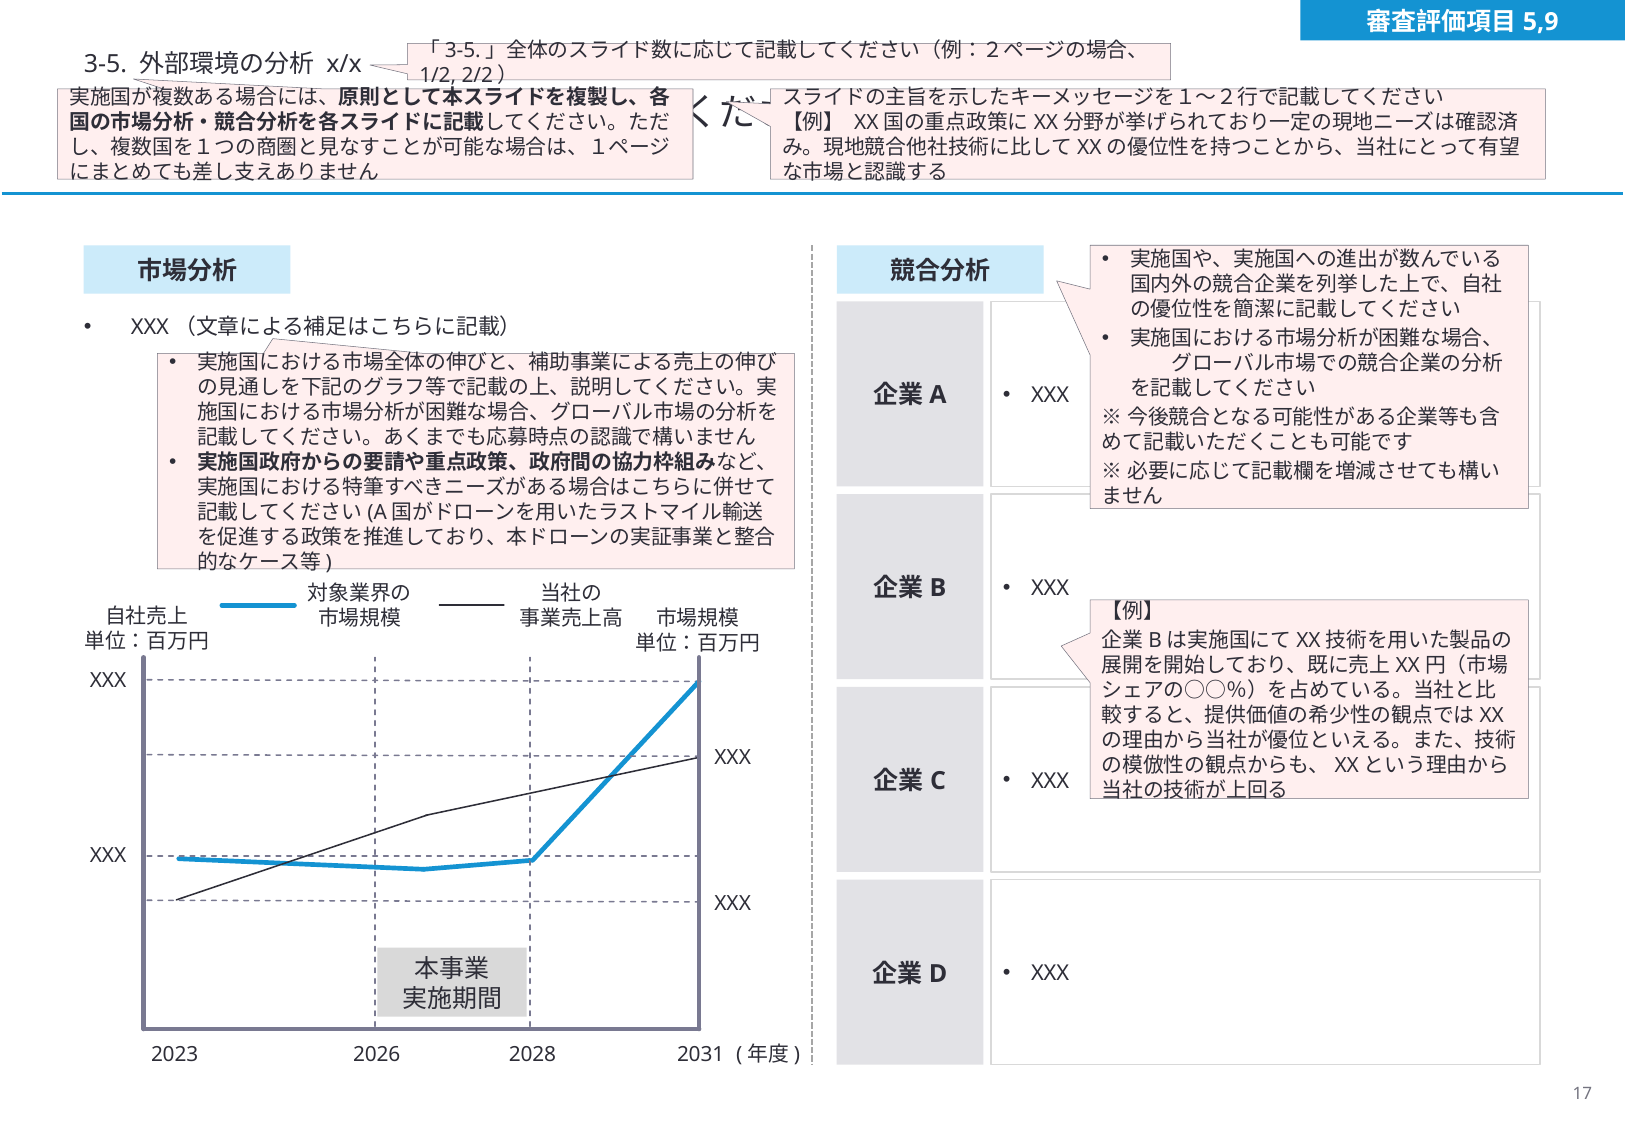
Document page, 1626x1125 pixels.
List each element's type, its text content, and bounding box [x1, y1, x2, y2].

text_box 企業C [836, 686, 984, 873]
text_box XXX [990, 301, 1089, 487]
text_box 実施国における市場全体の伸びと、補助事業による売上の伸びの見通しを下記のグラフ等で記載の上、説明してください。実施国における市場分析が困難な場合、グローバル市場の分析を記載してください。あくまでも応募時点の認識で構いません 実施国政府からの要請や重点政策、政府間の協力枠組みなど、実施国における特筆すべきニーズがある場合はこちらに併せて記載してください(A国がドローンを用いたラストマイル輸送を促進する政策を推進しており、本ドローンの実証事業と整合的なケース等) [156, 337, 796, 570]
text_box 実施国が複数ある場合には、原則として本スライドを複製し、各国の市場分析・競合分析を各スライドに記載してください。ただし、複数国を１つの商圏と見なすことが可能な場合は、１ページにまとめても差し支えありません [56, 78, 694, 181]
list （スライドの内容を簡潔に記載してください） [84, 83, 1543, 183]
text_box スライドの主旨を示したキーメッセージを１～２行で記載してください 【例】 XX国の重点政策にXX分野が挙げられており一定の現地ニーズは確認済み。現地競合他社技術に比してXXの優位性を持つことから、当社にとって有望な市場と認識する [725, 87, 1547, 180]
text_box 【例】 企業Bは実施国にてXX技術を用いた製品の展開を開始しており、既に売上XX円（市場シェアの○○％）を占めている。当社と比較すると、提供価値の希少性の観点ではXXの理由から当社が優位といえる。また、技術の模倣性の観点からも、XXという理由から当社の技術が上回る [1060, 599, 1530, 800]
text_box XXX [1530, 301, 1541, 487]
list 3-5. 外部環境の分析 x/x [84, 40, 1543, 82]
text_box 企業D [836, 879, 984, 1065]
text_box 「3-5.」全体のスライド数に応じて記載してください（例：２ページの場合、1/2, 2/2） [369, 42, 1172, 81]
text_box XXX [990, 493, 1541, 680]
text_box 市場分析 [83, 244, 291, 295]
text_box 企業A [836, 301, 984, 487]
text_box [66, 580, 825, 1082]
text_box 実施国や、実施国への進出が数んでいる国内外の競合企業を列挙した上で、自社の優位性を簡潔に記載してください 実施国における市場分析が困難な場合、 グローバル市場での競合企業の分析を記載してください ※今後競合となる可能性がある企業等も含めて記載いただくことも可能です ※必要に応じて記載欄を増減させても構いません [1055, 244, 1530, 510]
text_box XXX（文章による補足はこちらに記載） [83, 302, 788, 515]
text_box XXX [990, 686, 1541, 873]
text_box 企業B [836, 493, 984, 680]
text_box 競合分析 [836, 244, 1045, 295]
text_box XXX [990, 879, 1541, 1065]
text_box 審査評価項目5,9 [1299, 0, 1625, 41]
